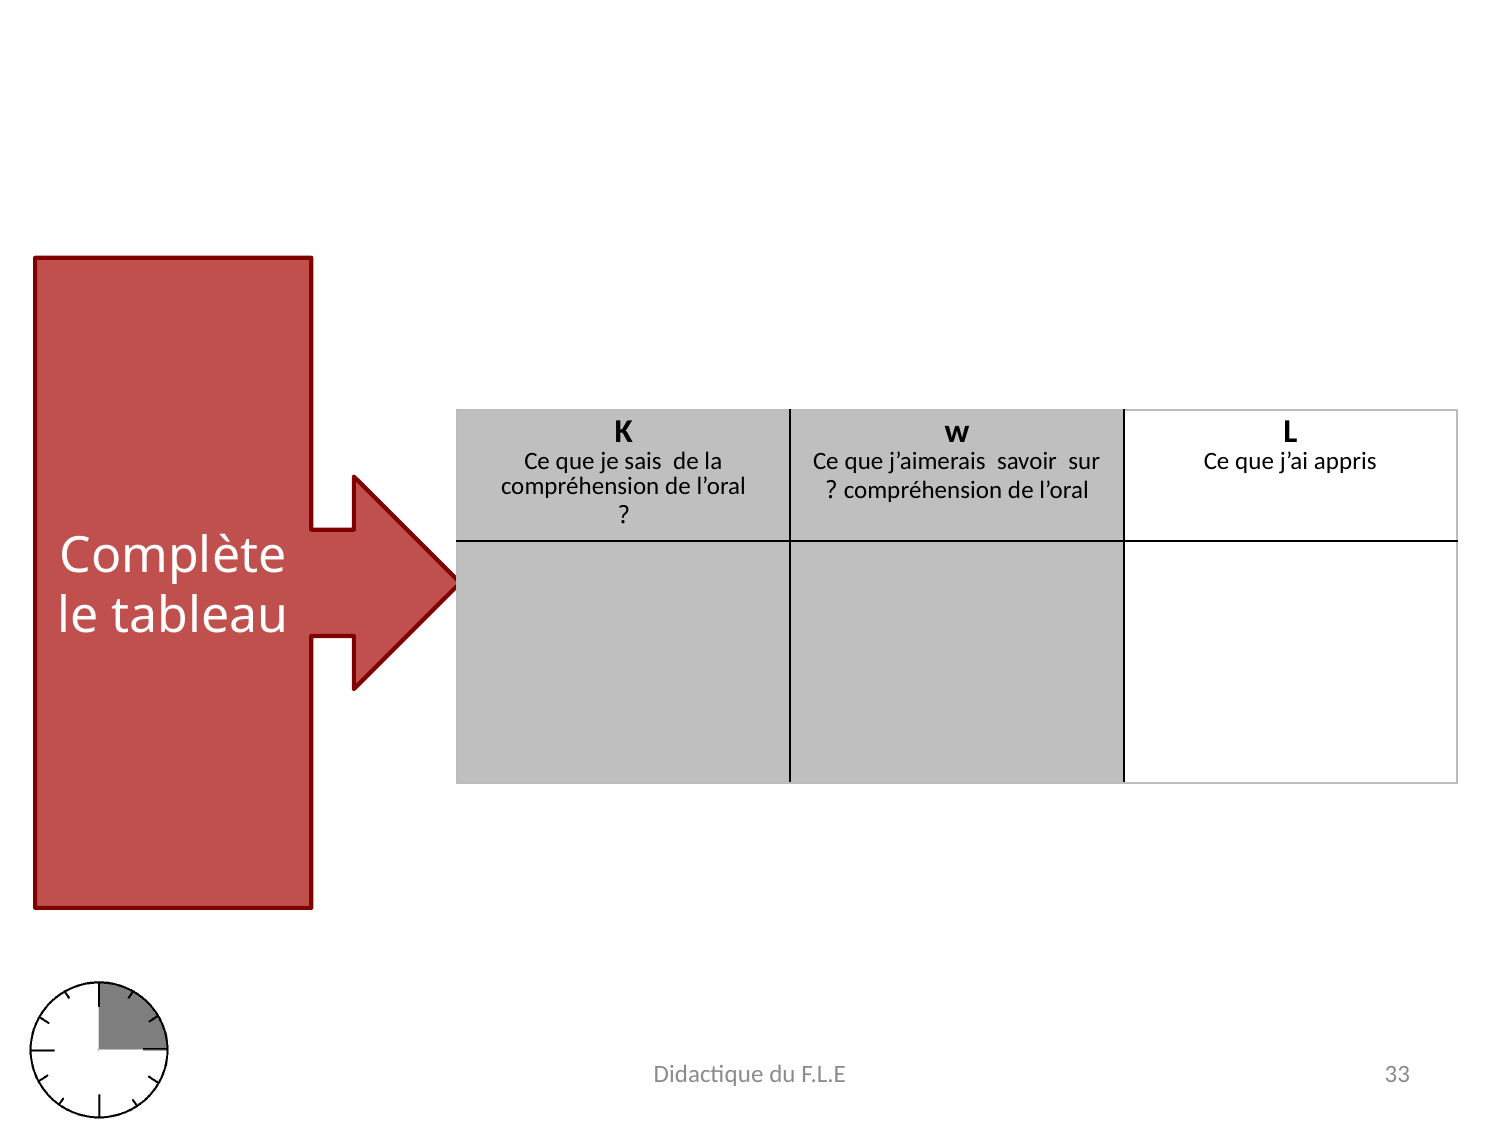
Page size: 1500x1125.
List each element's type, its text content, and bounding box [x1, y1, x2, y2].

text_box Complète le tableau [33, 255, 456, 910]
table_cell [1125, 542, 1456, 782]
slide_number 33 [1074, 1042, 1425, 1103]
table_cell [458, 542, 789, 782]
table_header K Ce que je sais de la compréhension de l’oral ? [458, 411, 789, 540]
list [24, 269, 1463, 1032]
table_cell [791, 542, 1123, 782]
footer Didactique du F.L.E [512, 1042, 988, 1103]
picture [23, 976, 179, 1125]
table_header L Ce que j’ai appris [1125, 411, 1456, 540]
table_header w Ce que j’aimerais savoir sur compréhension de l’oral ? [791, 411, 1123, 540]
